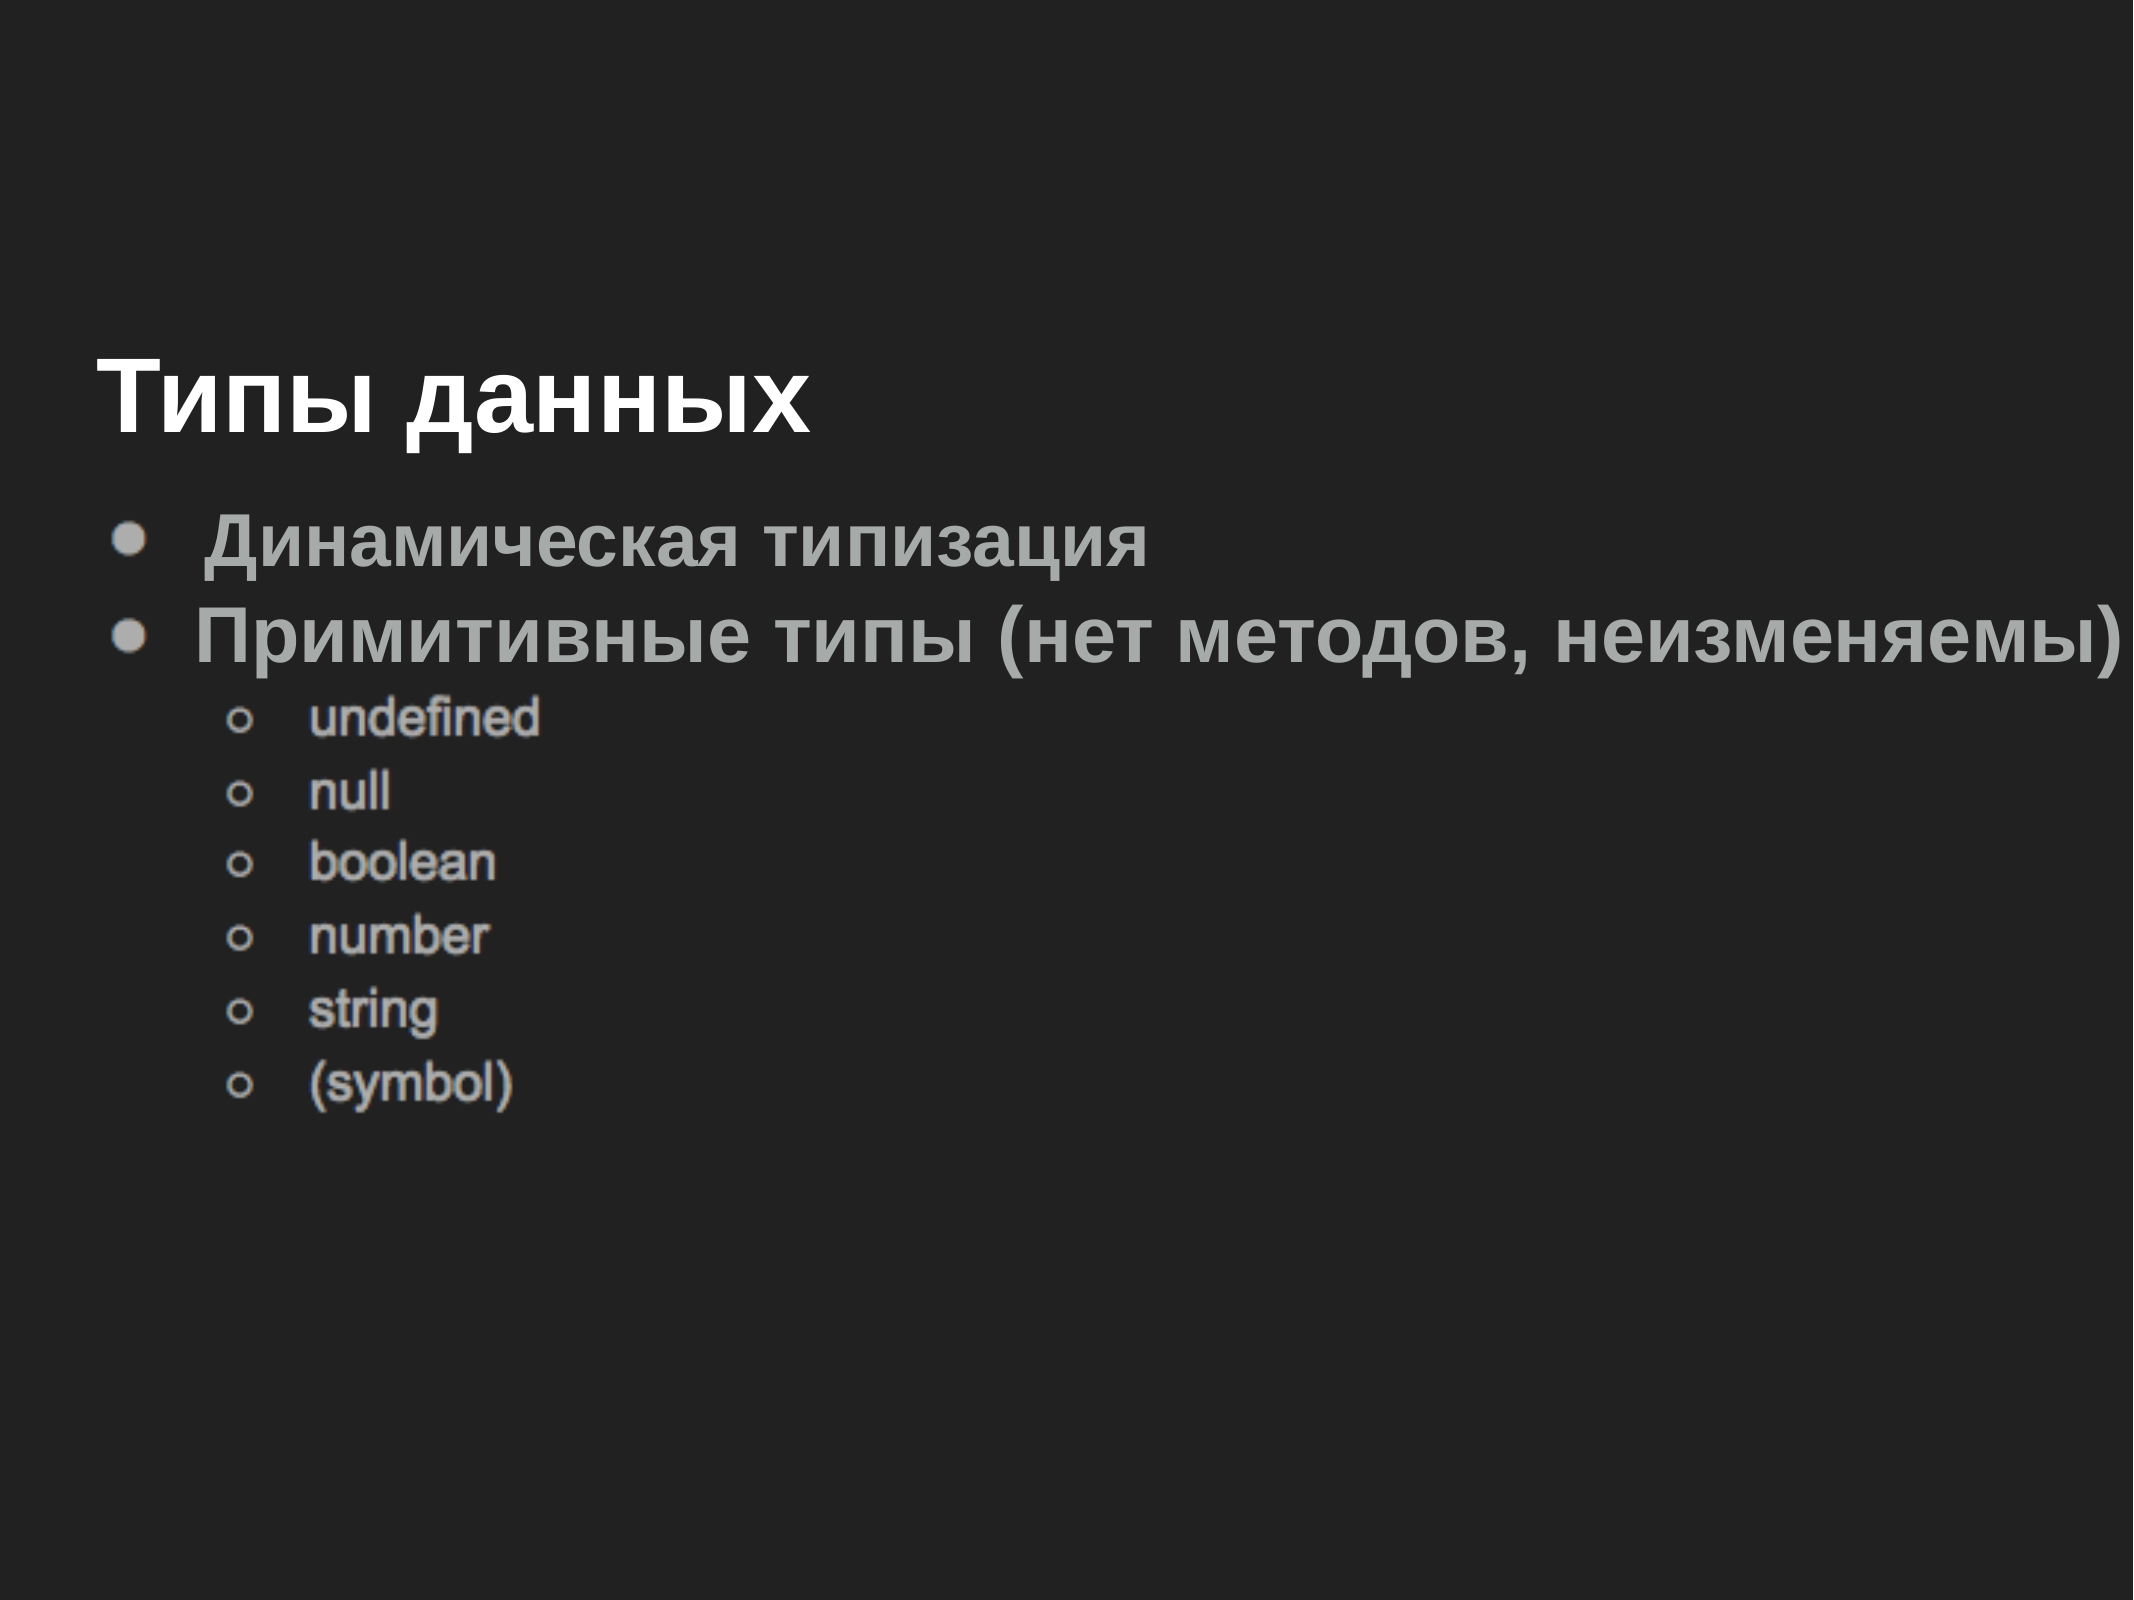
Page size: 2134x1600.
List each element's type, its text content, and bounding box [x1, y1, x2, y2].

text_box Примитивные типы (нет методов, неизменяемы) [186, 575, 2134, 687]
text_box Типы данных [88, 318, 820, 463]
picture [204, 687, 630, 1125]
text_box Динамическая типизация [196, 483, 1159, 575]
picture [7, 492, 174, 1108]
